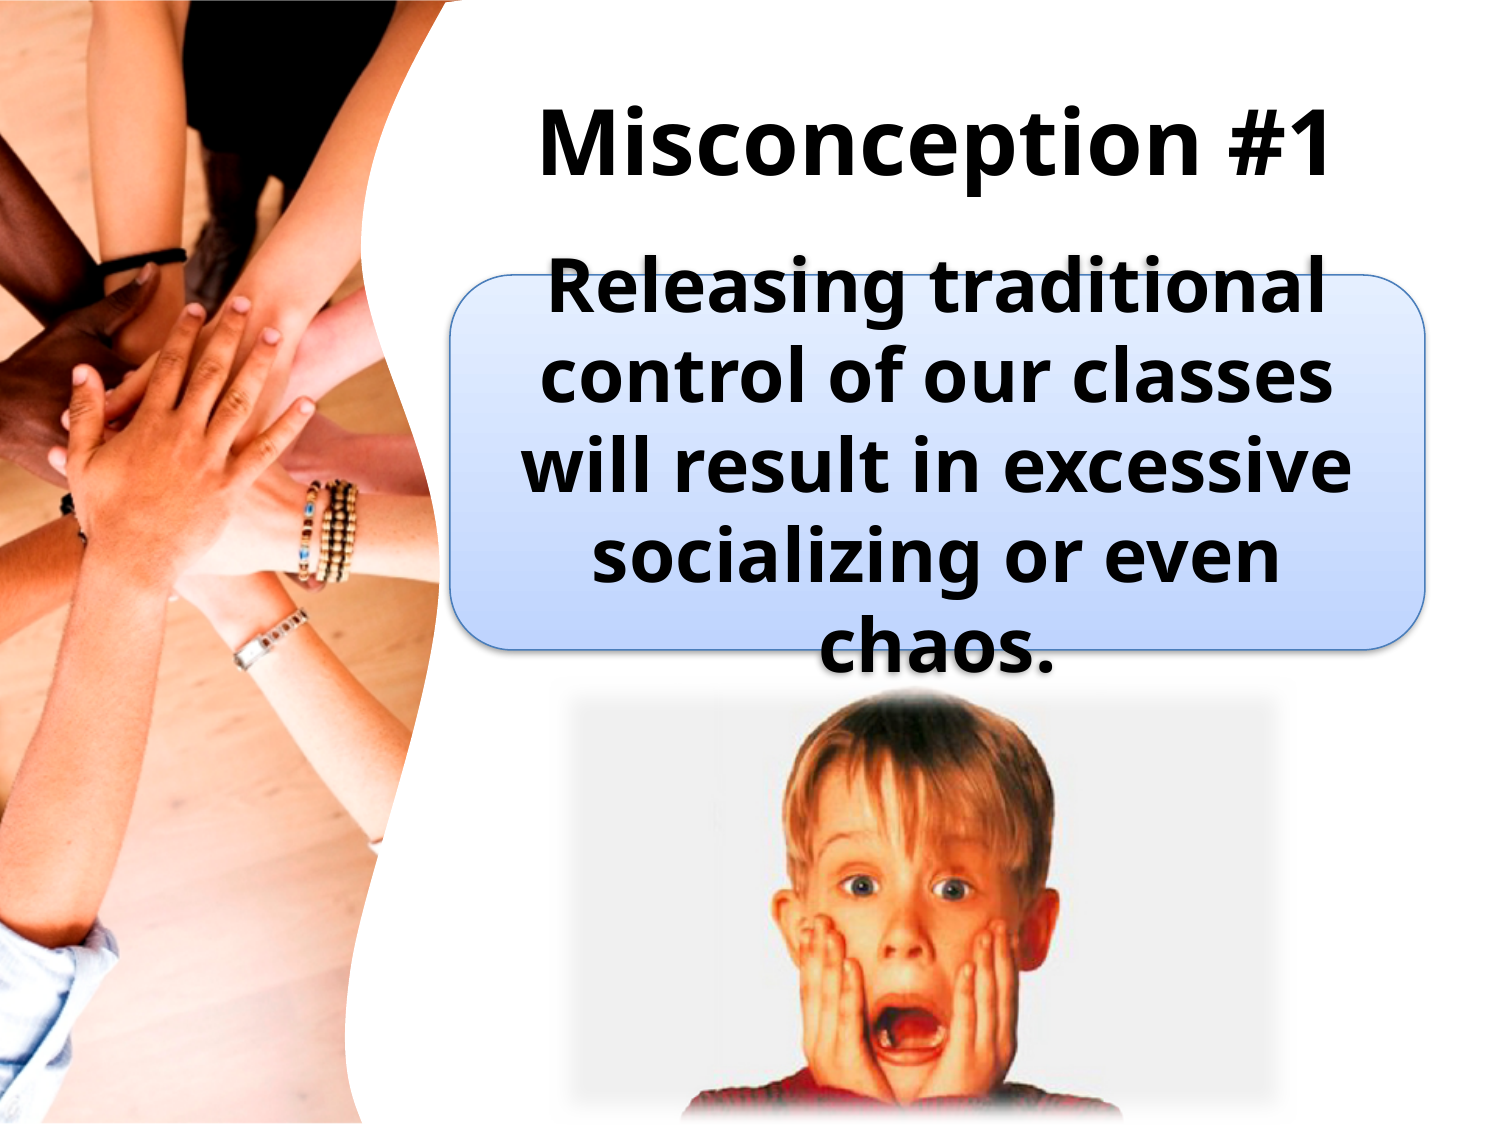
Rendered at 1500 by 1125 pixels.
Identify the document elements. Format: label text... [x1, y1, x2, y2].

title Misconception #1 [450, 45, 1425, 233]
text_box Releasing traditional control of our classes will result in excessive socializing or even chaos. [449, 274, 1426, 651]
picture [549, 676, 1298, 1125]
picture [0, 0, 456, 1125]
